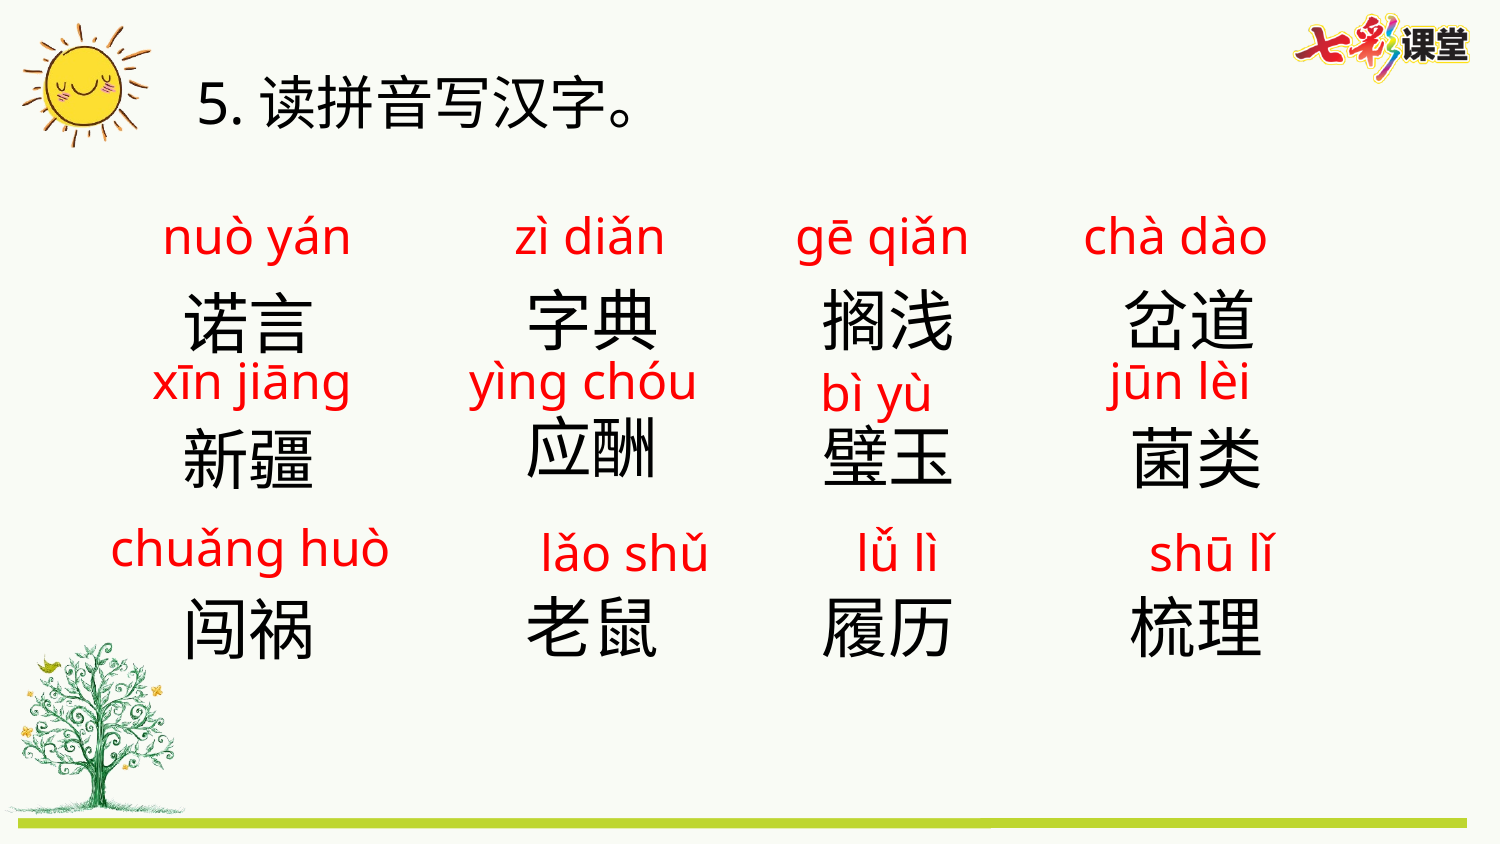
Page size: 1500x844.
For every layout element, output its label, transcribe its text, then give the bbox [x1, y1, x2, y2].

text_box lǚ lì [841, 514, 1084, 590]
text_box 搁浅 [806, 272, 1013, 353]
text_box 闯祸 [167, 584, 348, 675]
text_box xīn jiāng [137, 342, 447, 417]
text_box chuǎng huò [95, 508, 538, 584]
text_box 诺言 [167, 274, 335, 342]
text_box 履历 [806, 578, 974, 674]
text_box chà dào [1068, 197, 1365, 273]
text_box jūn lèi [1094, 342, 1336, 417]
text_box gē qiǎn [780, 197, 1068, 272]
text_box 璧玉 [807, 429, 971, 503]
text_box nuò yán [147, 197, 443, 273]
text_box 字典 [511, 272, 692, 342]
text_box lǎo shǔ [525, 514, 821, 590]
text_box 菌类 [1114, 417, 1283, 505]
text_box zì diǎn [499, 197, 780, 272]
text_box 岔道 [1107, 273, 1289, 342]
text_box 应酬 [510, 417, 695, 493]
picture [0, 608, 1467, 844]
text_box 5.读拼音写汉字。 [181, 58, 682, 144]
picture [1291, 9, 1472, 87]
text_box 老鼠 [511, 584, 679, 674]
text_box shū lǐ [1134, 514, 1377, 590]
text_box yìng chóu [454, 342, 830, 417]
picture [0, 0, 173, 172]
text_box 梳理 [1114, 578, 1296, 674]
text_box bì yù [805, 353, 1048, 429]
text_box 新疆 [167, 417, 335, 506]
